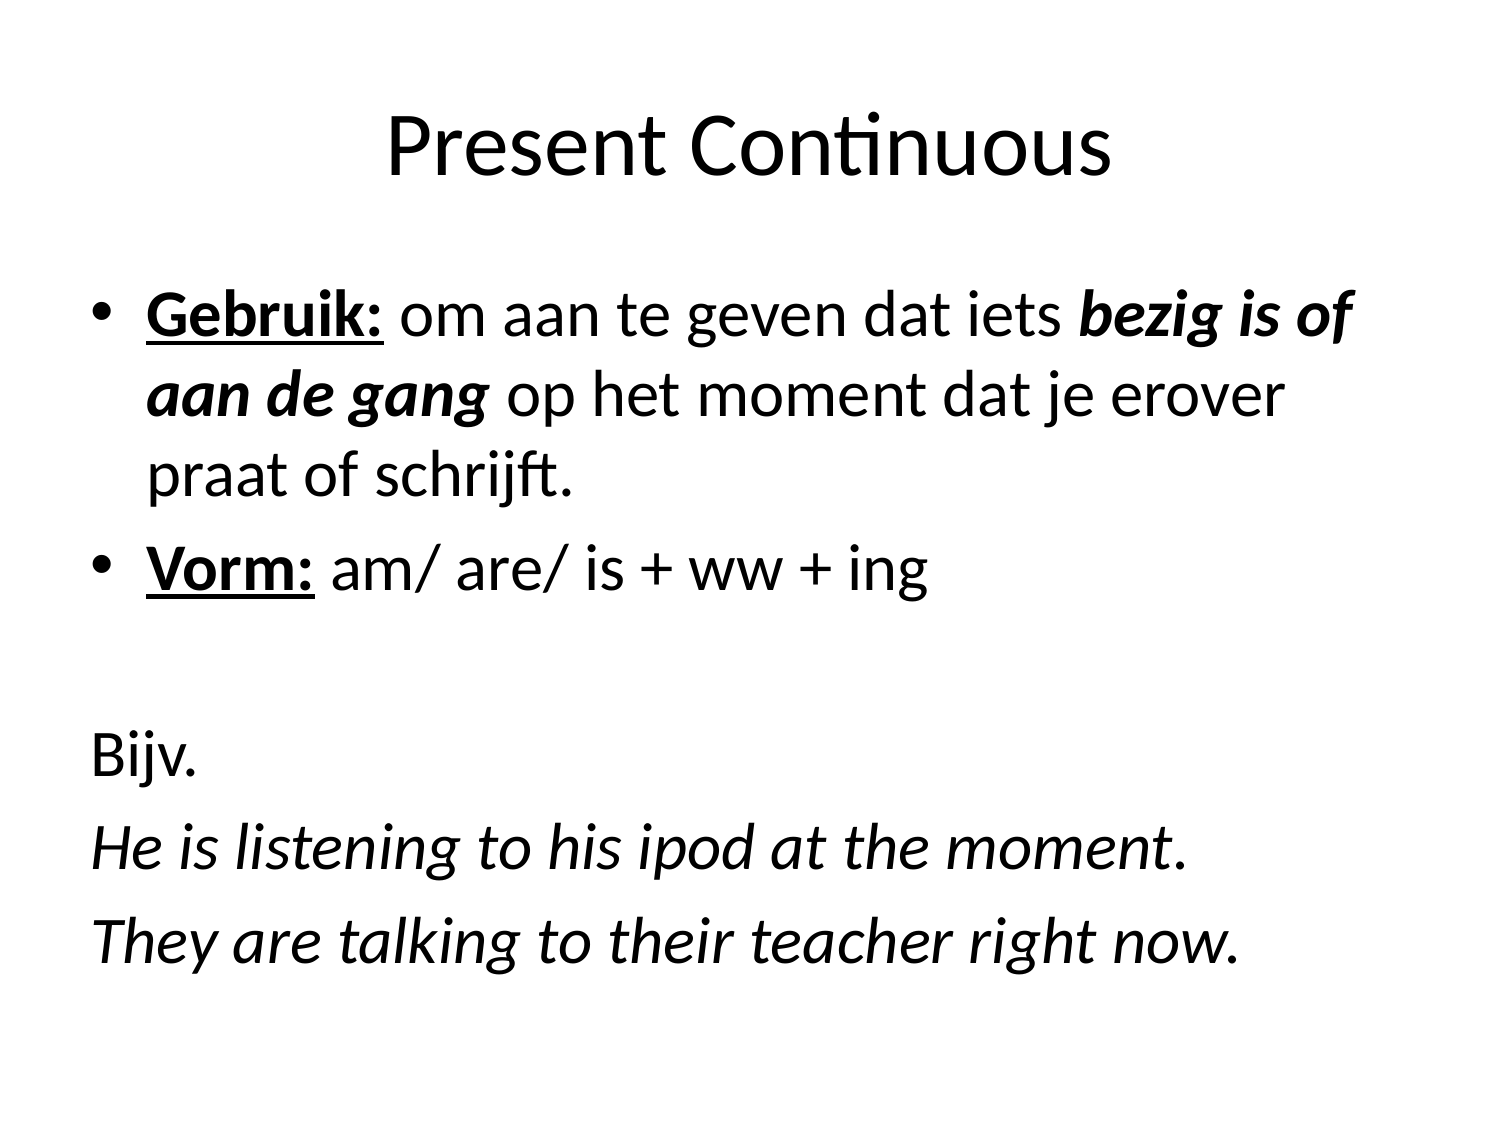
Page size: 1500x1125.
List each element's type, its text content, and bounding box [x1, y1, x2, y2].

title Present Continuous [75, 45, 1425, 233]
list Gebruik: om aan te geven dat iets bezig is of aan de gang op het moment dat je erover praat of schrijft. Vorm: am/ are/ is + ww + ing Bijv. He is listening to his ipod at the moment. They are talking to their teacher right now. [75, 262, 1425, 1005]
